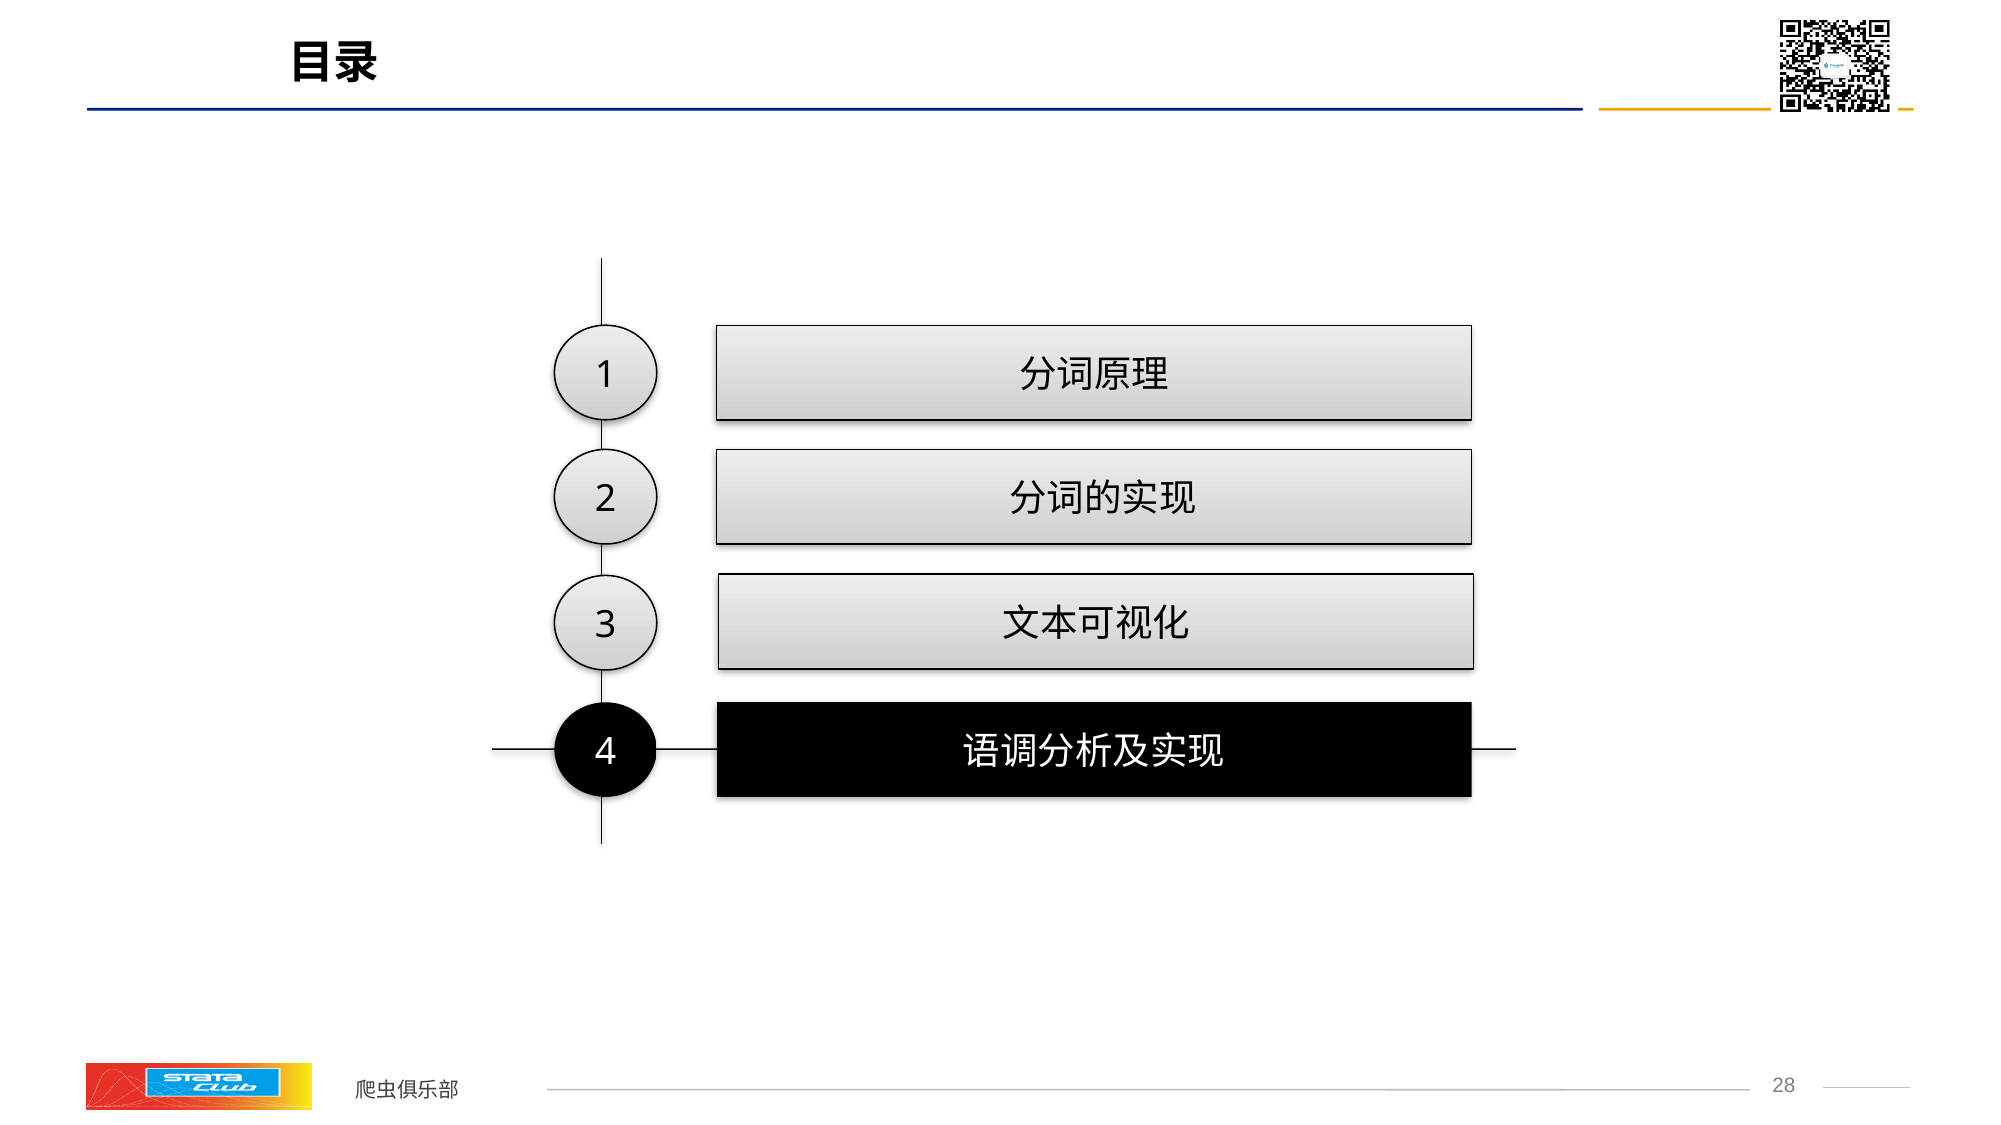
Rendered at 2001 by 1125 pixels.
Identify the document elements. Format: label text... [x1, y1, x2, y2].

picture [86, 1063, 312, 1110]
text_box 语调分析及实现 [716, 702, 1472, 797]
text_box 1 [553, 324, 658, 421]
title 目录 [273, 25, 1638, 97]
text_box 文本可视化 [718, 573, 1474, 670]
text_box 分词原理 [716, 325, 1472, 421]
text_box 2 [553, 448, 658, 545]
picture [1771, 12, 1898, 119]
text_box 4 [554, 702, 657, 797]
text_box 3 [553, 574, 658, 671]
text_box 分词的实现 [716, 449, 1472, 545]
